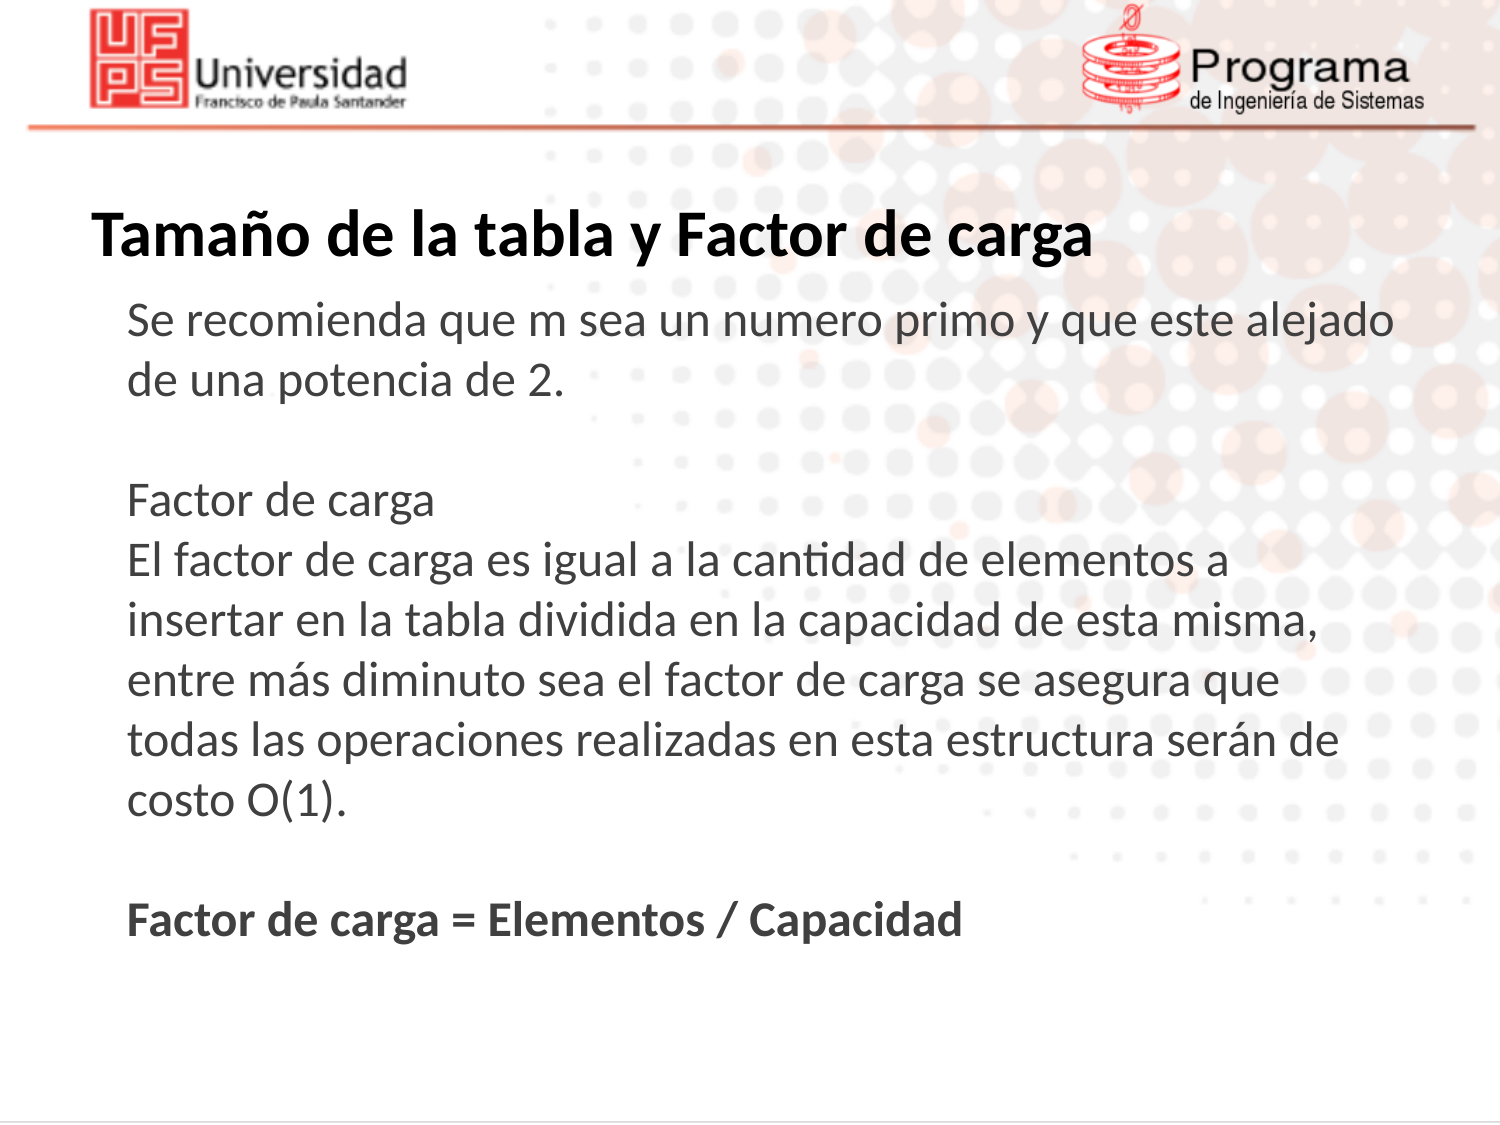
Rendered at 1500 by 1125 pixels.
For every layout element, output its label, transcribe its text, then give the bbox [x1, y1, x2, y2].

text_box Tamaño de la tabla y Factor de carga [76, 182, 1447, 277]
text_box [454, 30, 1471, 114]
text_box Se recomienda que m sea un numero primo y que este alejado de una potencia de 2. Factor de carga El factor de carga es igual a la cantidad de elementos a insertar en la tabla dividida en la capacidad de esta misma, entre más diminuto sea el factor de carga se asegura que todas las operaciones realizadas en esta estructura serán de costo O(1). Factor de carga = Elementos / Capacidad [112, 278, 1412, 1071]
picture [0, 0, 1500, 1125]
